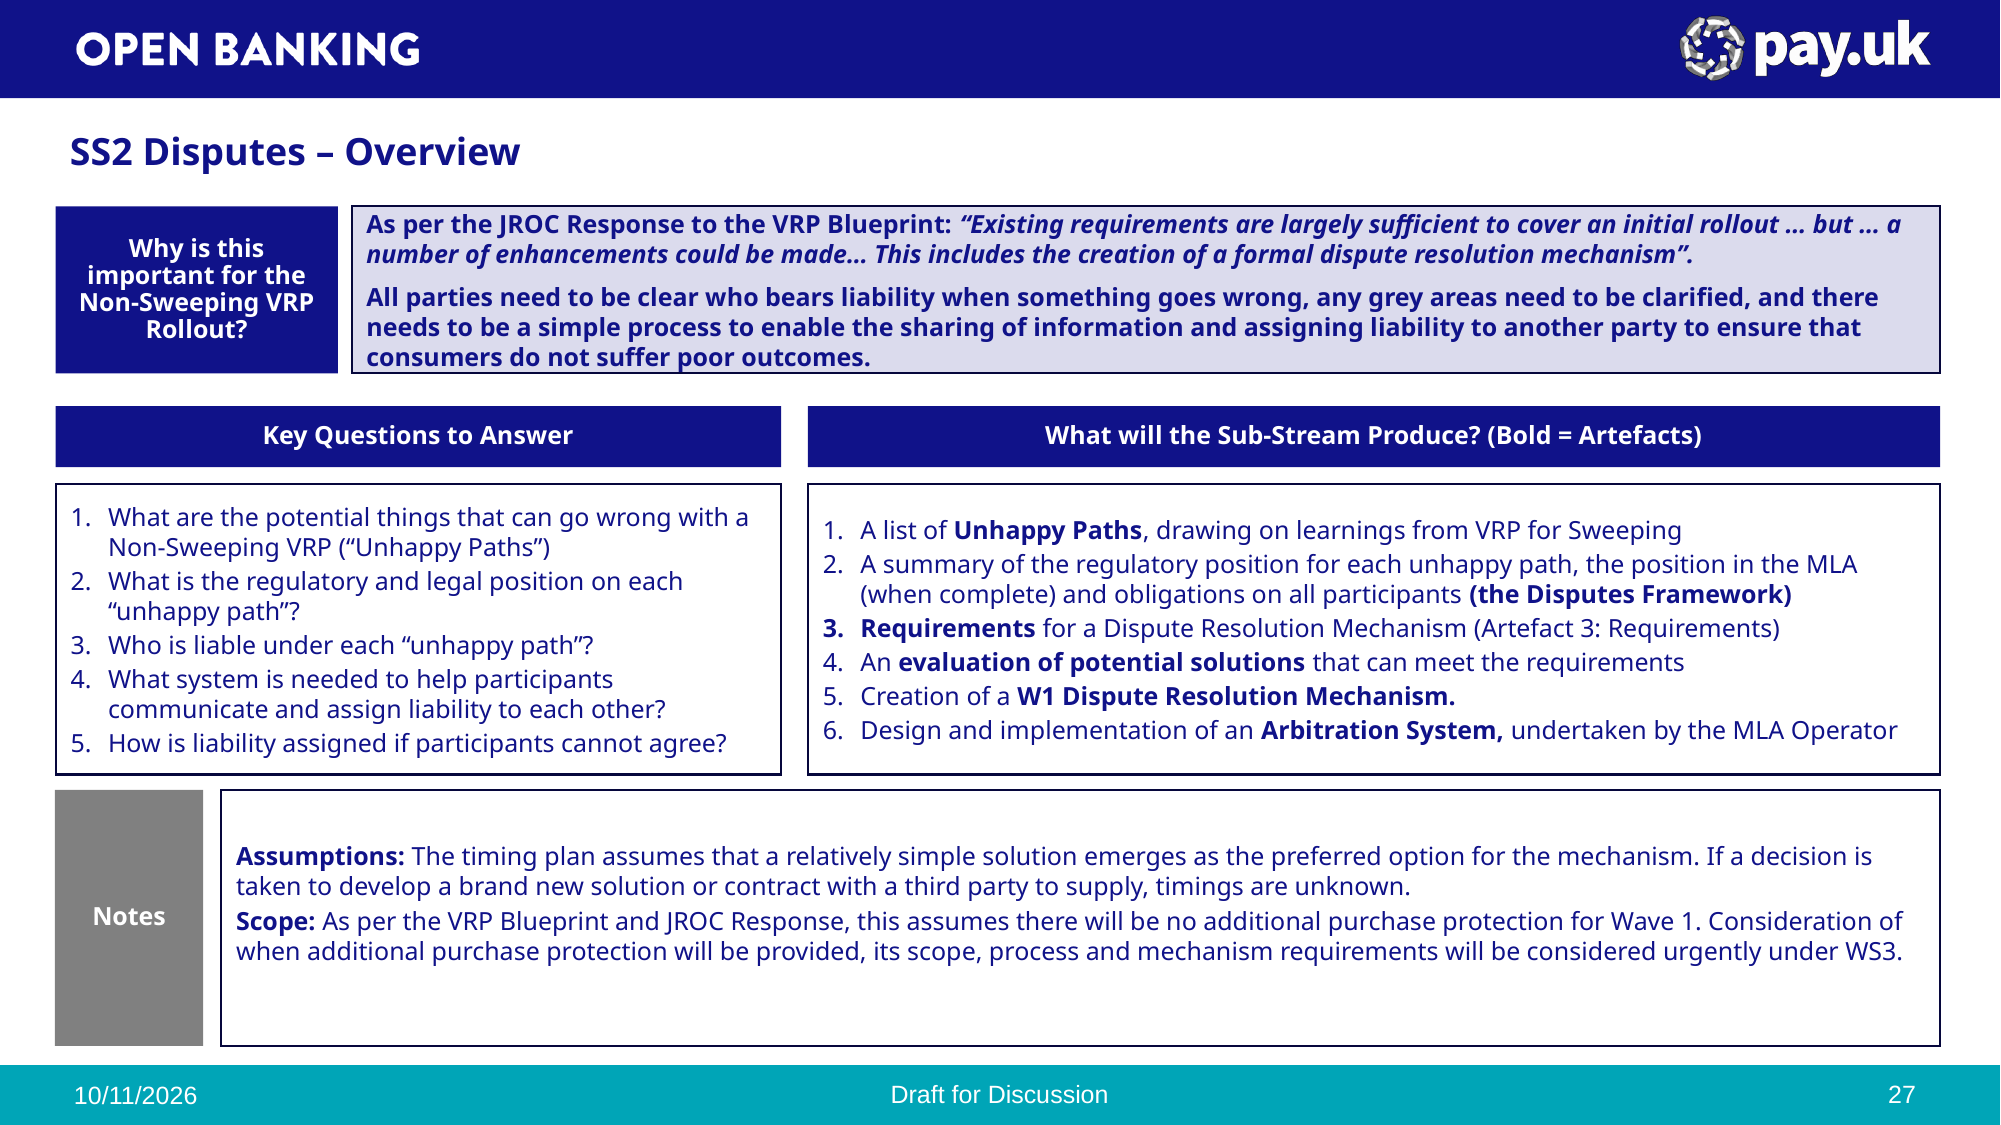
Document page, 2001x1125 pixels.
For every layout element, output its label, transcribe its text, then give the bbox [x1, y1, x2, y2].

text_box A list of Unhappy Paths, drawing on learnings from VRP for Sweeping A summary of the regulatory position for each unhappy path, the position in the MLA (when complete) and obligations on all participants (the Disputes Framework) Requirements for a Dispute Resolution Mechanism (Artefact 3: Requirements) An evaluation of potential solutions that can meet the requirements Creation of a W1 Dispute Resolution Mechanism. Design and implementation of an Arbitration System, undertaken by the MLA Operator [807, 483, 1941, 776]
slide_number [59, 1065, 509, 1125]
picture [43, 0, 452, 99]
footer Draft for Discussion [662, 1064, 1338, 1124]
text_box What will the Sub-Stream Produce? (Bold = Artefacts) [807, 405, 1941, 468]
slide_number 27 [1412, 1064, 1932, 1124]
title SS2 Disputes – Overview [54, 125, 1629, 207]
text_box What are the potential things that can go wrong with a Non-Sweeping VRP (“Unhappy Paths”) What is the regulatory and legal position on each “unhappy path”? Who is liable under each “unhappy path”? What system is needed to help participants communicate and assign liability to each other? How is liability assigned if participants cannot agree? [55, 483, 782, 776]
text_box Notes [54, 789, 204, 1047]
text_box Assumptions: The timing plan assumes that a relatively simple solution emerges as the preferred option for the mechanism. If a decision is taken to develop a brand new solution or contract with a third party to supply, timings are unknown. Scope: As per the VRP Blueprint and JROC Response, this assumes there will be no additional purchase protection for Wave 1. Consideration of when additional purchase protection will be provided, its scope, process and mechanism requirements will be considered urgently under WS3. [220, 789, 1941, 1047]
picture [1670, 1, 1939, 87]
list Why is this important for the Non-Sweeping VRP Rollout? [55, 205, 339, 374]
text_box Key Questions to Answer [55, 405, 782, 468]
text_box As per the JROC Response to the VRP Blueprint: “Existing requirements are largely sufficient to cover an initial rollout … but … a number of enhancements could be made… This includes the creation of a formal dispute resolution mechanism”. All parties need to be clear who bears liability when something goes wrong, any grey areas need to be clarified, and there needs to be a simple process to enable the sharing of information and assigning liability to another party to ensure that consumers do not suffer poor outcomes. [351, 205, 1941, 374]
